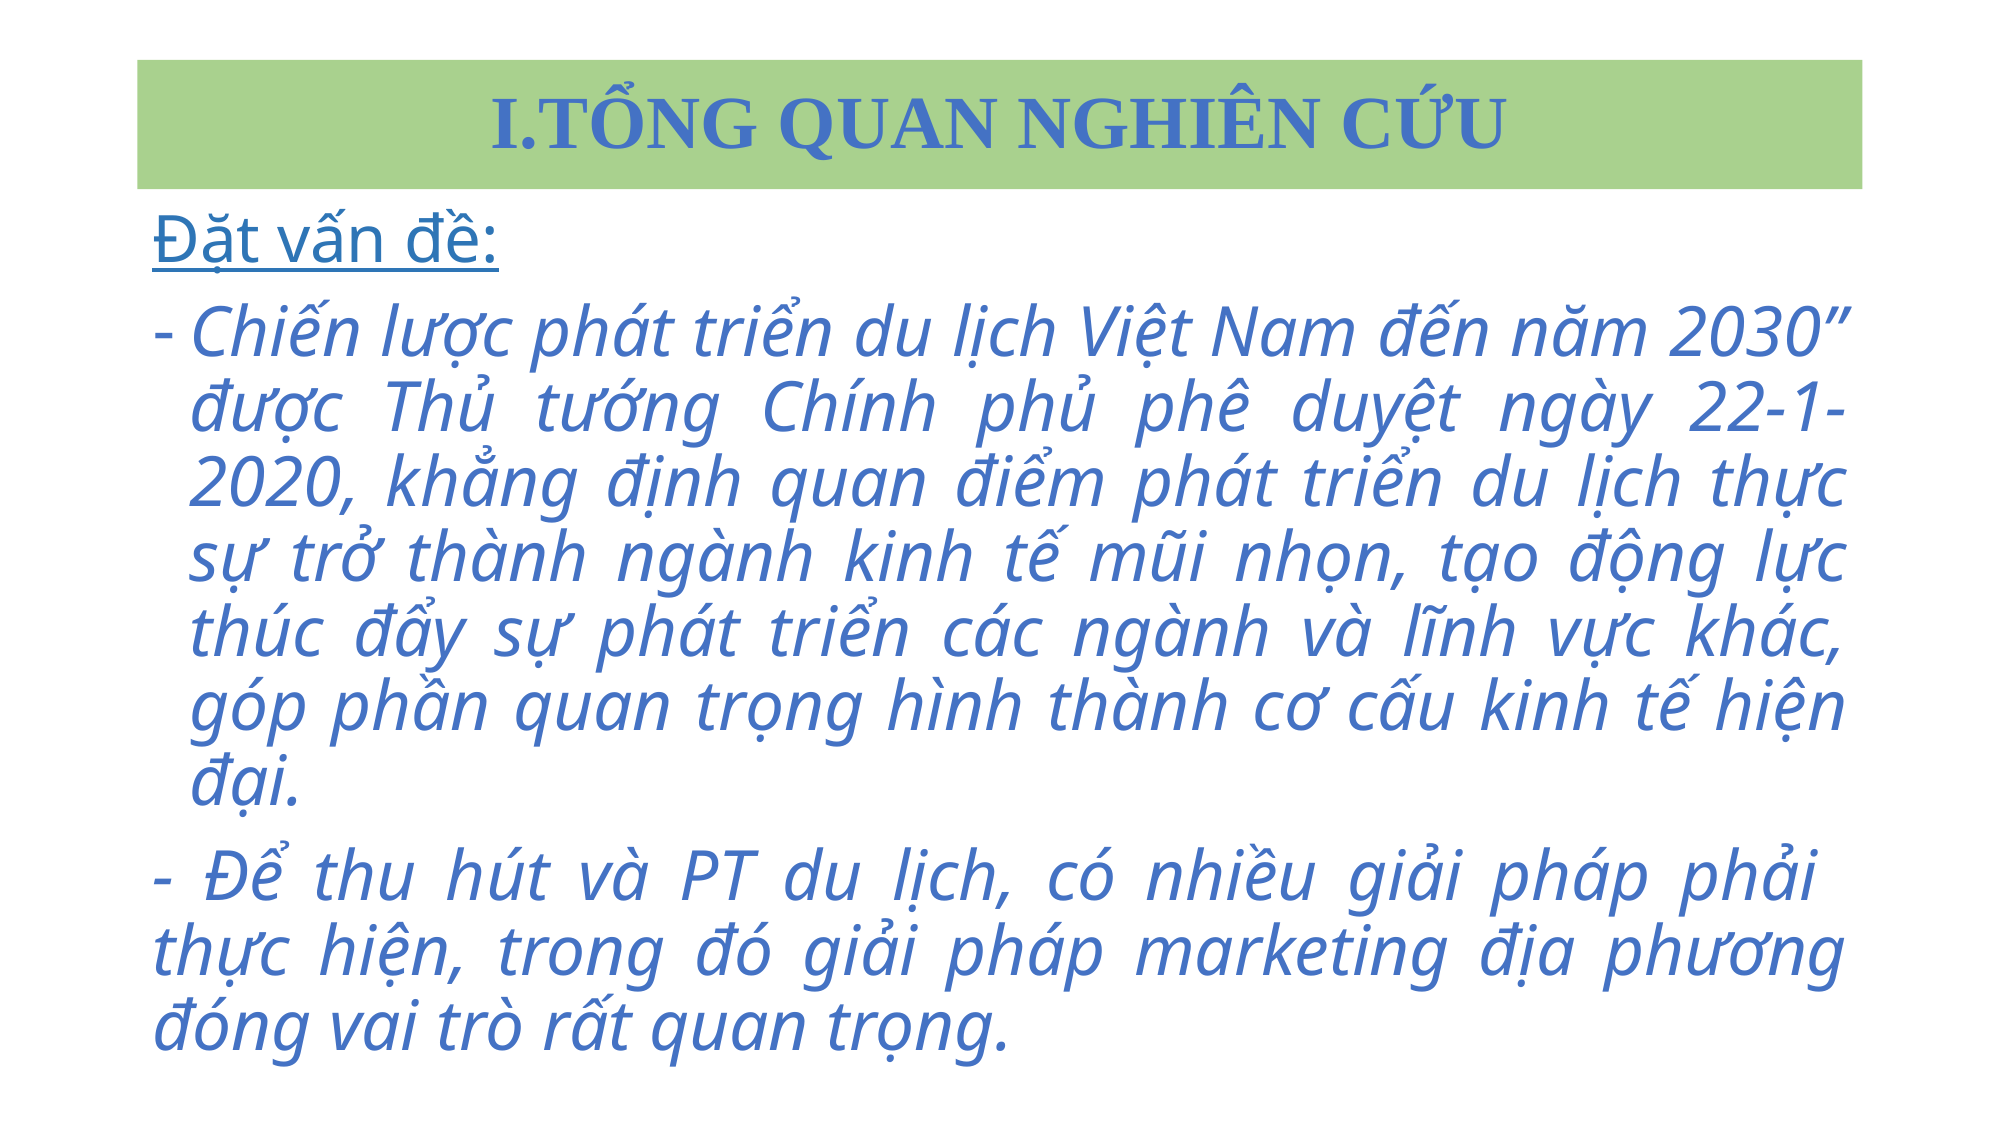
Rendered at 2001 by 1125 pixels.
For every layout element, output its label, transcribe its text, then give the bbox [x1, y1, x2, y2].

list Đặt vấn đề: Chiến lược phát triển du lịch Việt Nam đến năm 2030” được Thủ tướng Chính phủ phê duyệt ngày 22-1-2020, khẳng định quan điểm phát triển du lịch thực sự trở thành ngành kinh tế mũi nhọn, tạo động lực thúc đẩy sự phát triển các ngành và lĩnh vực khác, góp phần quan trọng hình thành cơ cấu kinh tế hiện đại. - Để thu hút và PT du lịch, có nhiều giải pháp phải thực hiện, trong đó giải pháp marketing địa phương đóng vai trò rất quan trọng. [137, 198, 1863, 1076]
title I.TỔNG QUAN NGHIÊN CỨU [137, 59, 1863, 190]
